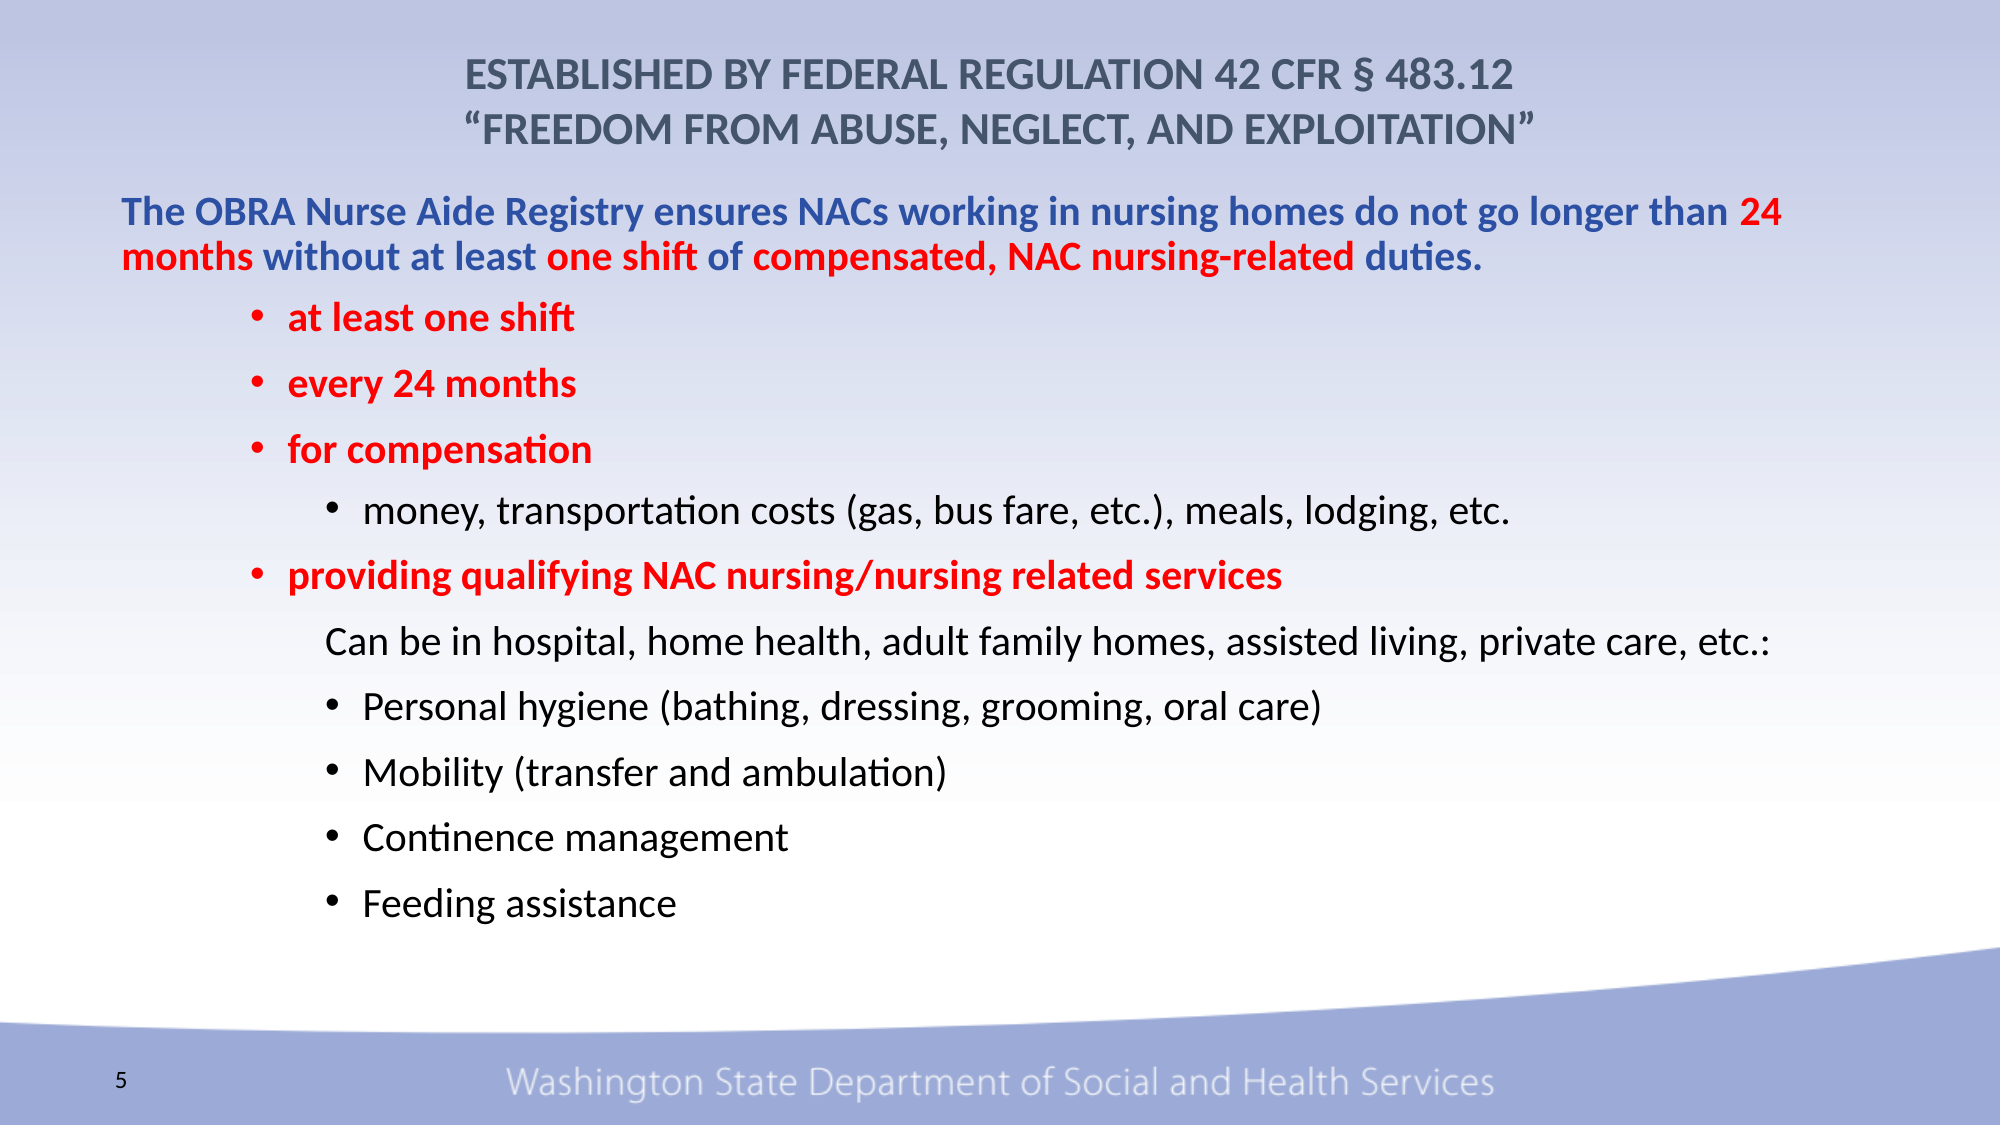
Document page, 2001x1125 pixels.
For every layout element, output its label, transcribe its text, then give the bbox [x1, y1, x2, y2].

title The OBRA Nurse Aide Registry ensures NACs working in nursing homes do not go longer than 24 months without at least one shift of compensated, NAC nursing-related duties. [106, 162, 1894, 307]
text_box ESTABLISHED BY FEDERAL REGULATION 42 CFR § 483.12 “FREEDOM FROM ABUSE, NEGLECT, AND EXPLOITATION” [0, 35, 2000, 161]
slide_number 5 [99, 1048, 550, 1108]
text_box at least one shift every 24 months for compensation money, transportation costs (gas, bus fare, etc.), meals, lodging, etc. providing qualifying NAC nursing/nursing related services Can be in hospital, home health, adult family homes, assisted living, private care, etc.: Personal hygiene (bathing, dressing, grooming, oral care) Mobility (transfer and ambulation) Continence management Feeding assistance [235, 288, 1894, 971]
